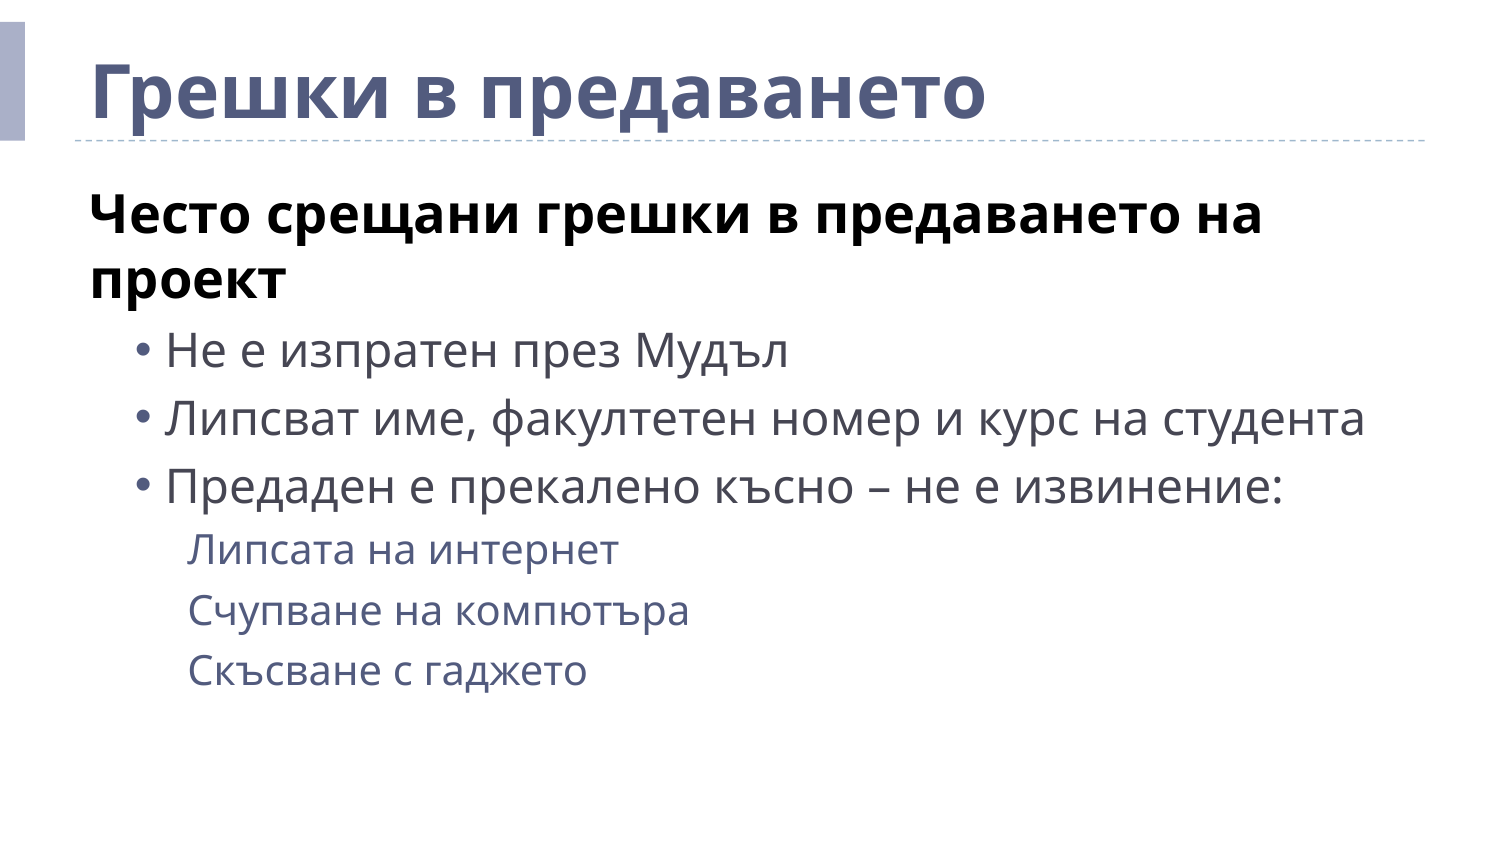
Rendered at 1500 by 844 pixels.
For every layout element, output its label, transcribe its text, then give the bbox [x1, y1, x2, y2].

title Грешки в предаването [75, 18, 1475, 141]
list Често срещани грешки в предаването на проект Не е изпратен през Мудъл Липсват име, факултетен номер и курс на студента Предаден е прекалено късно – не е извинение: Липсата на интернет Счупване на компютъра Скъсване с гаджето [75, 171, 1475, 835]
